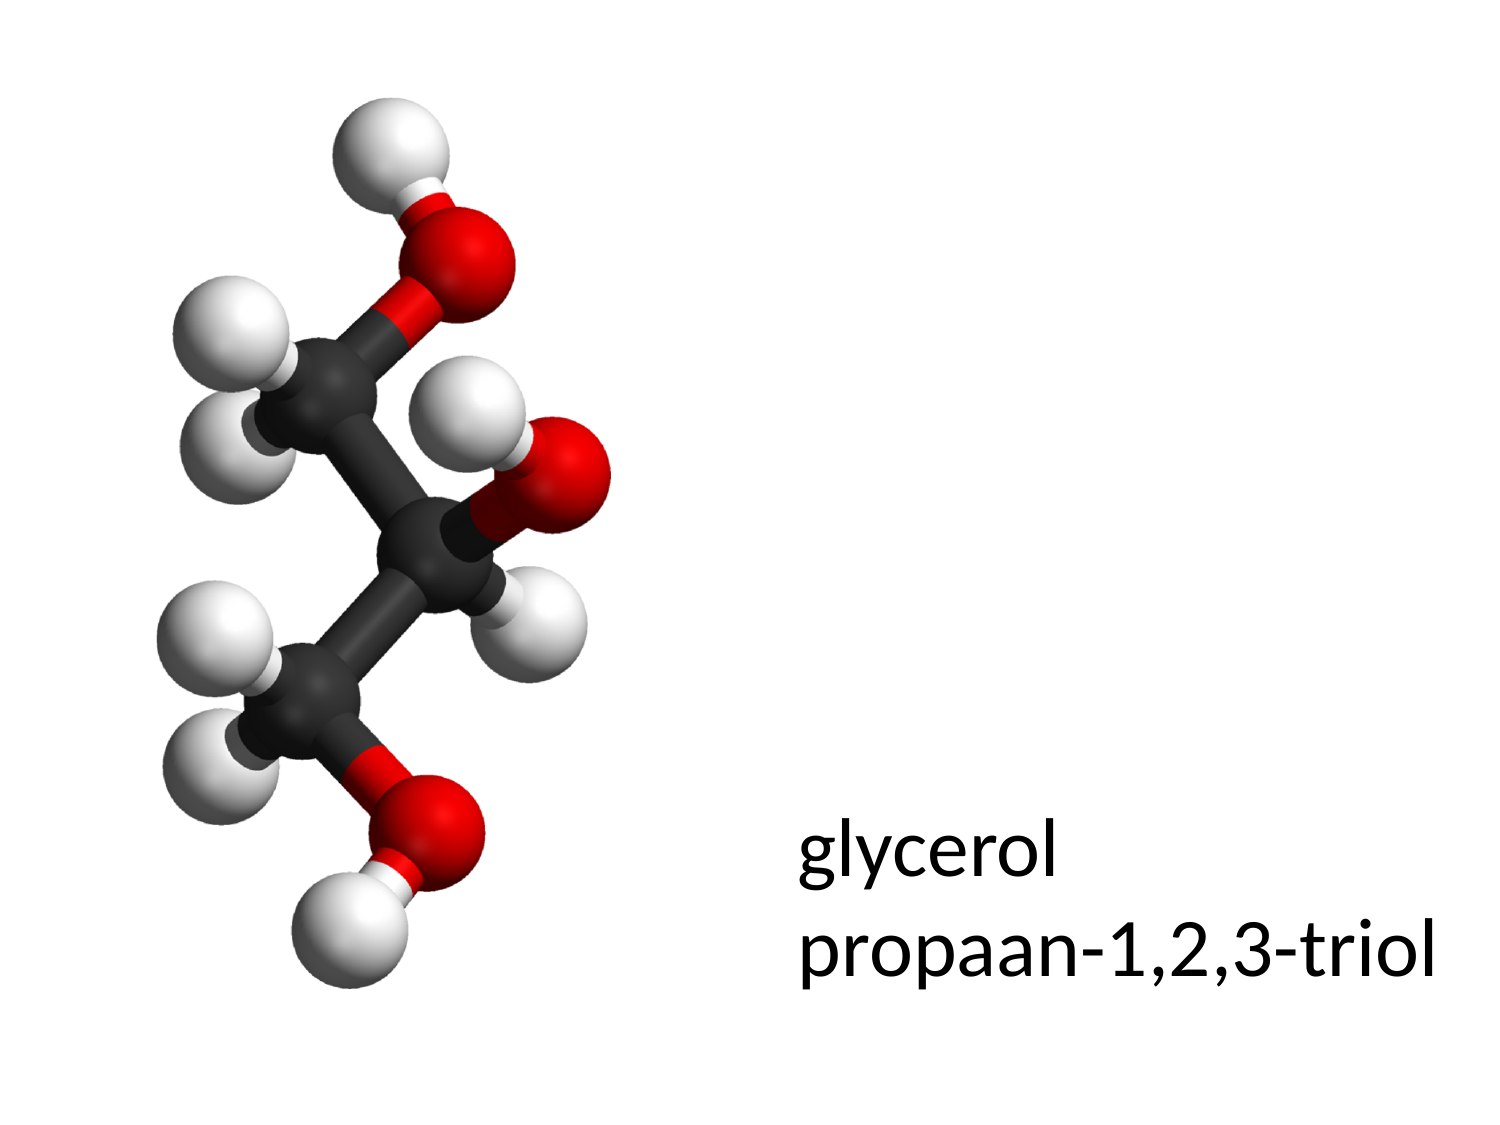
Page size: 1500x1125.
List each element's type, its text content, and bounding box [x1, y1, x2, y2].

text_box glycerol propaan-1,2,3-triol [782, 785, 1487, 1001]
picture [0, 54, 874, 1032]
